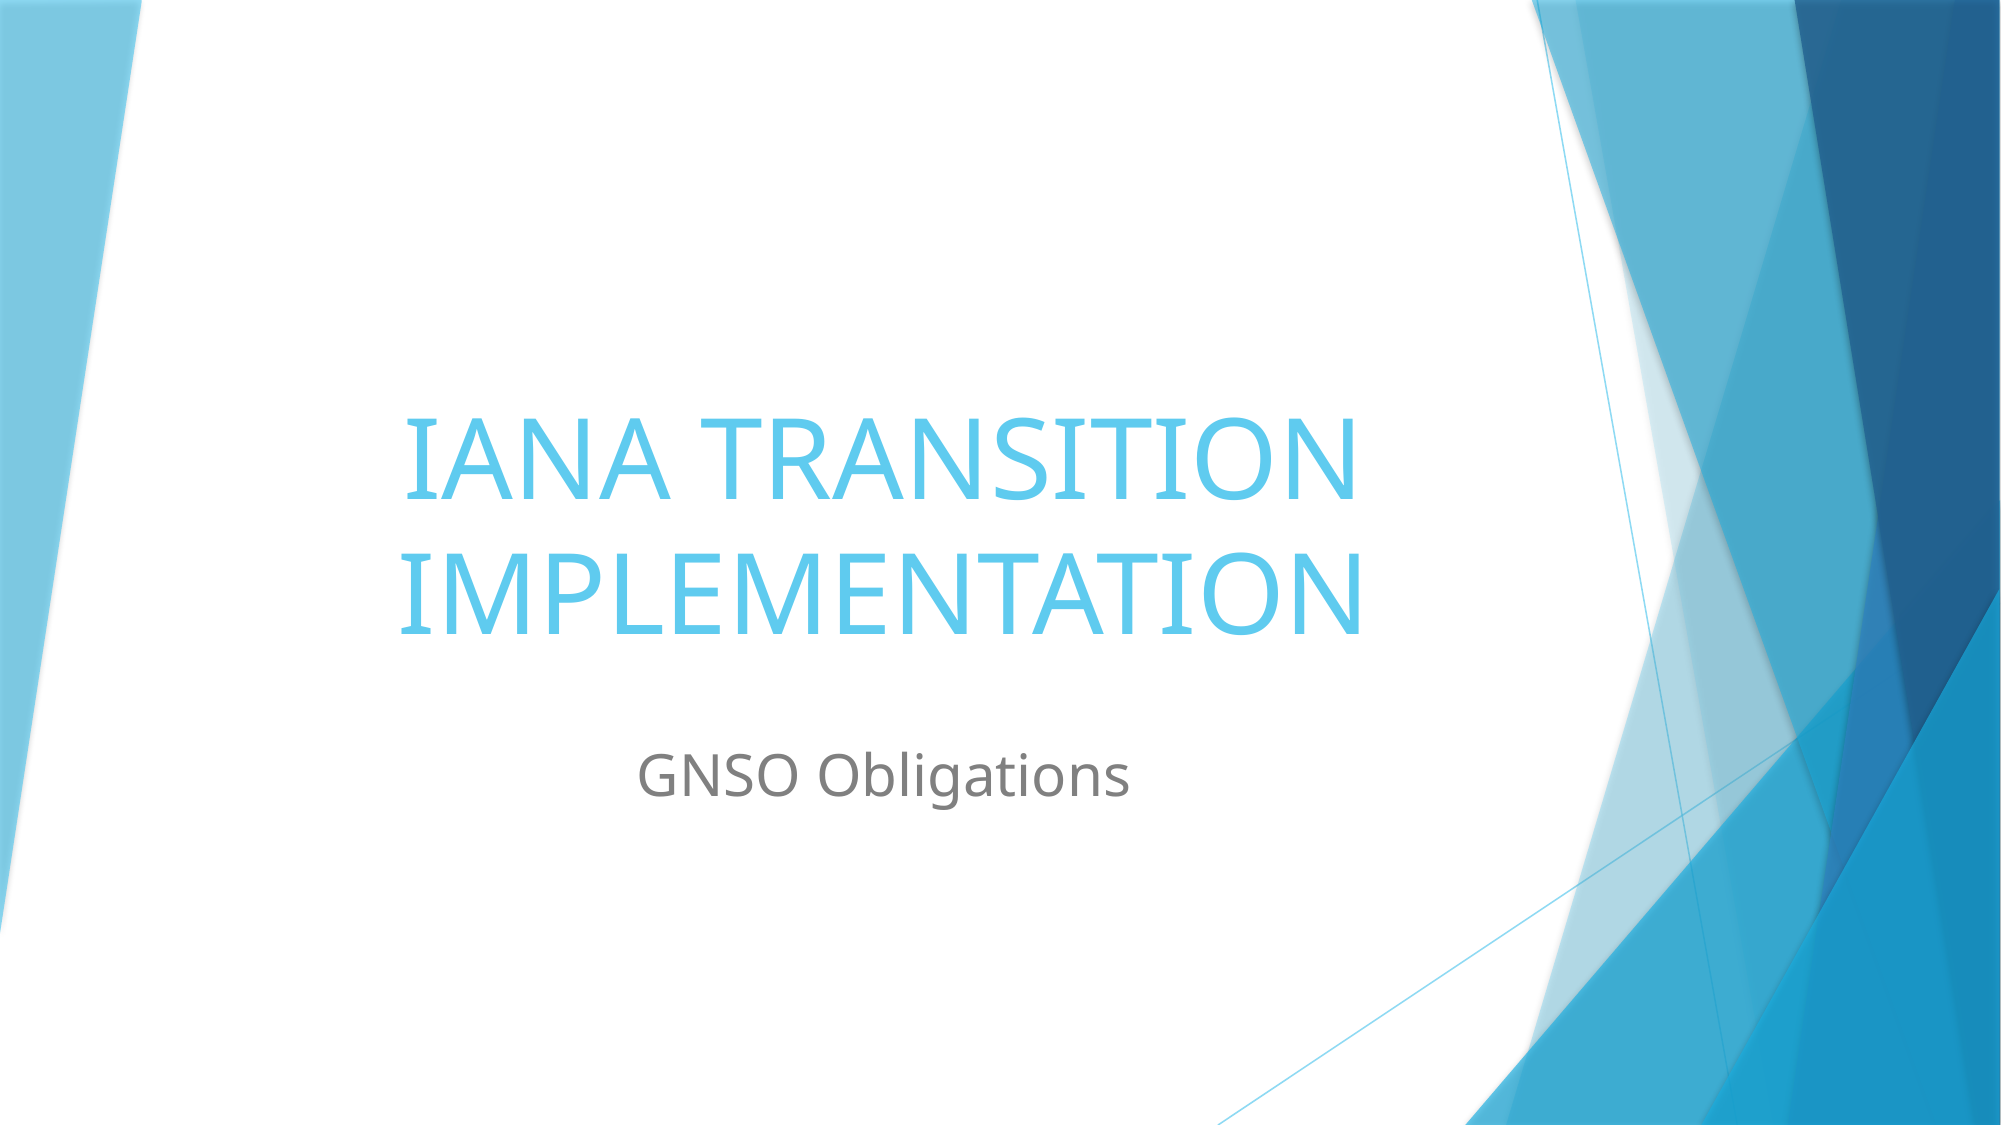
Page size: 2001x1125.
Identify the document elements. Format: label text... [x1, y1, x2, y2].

subtitle GNSO Obligations [247, 664, 1522, 845]
title IANA TRANSITION IMPLEMENTATION [247, 394, 1522, 664]
